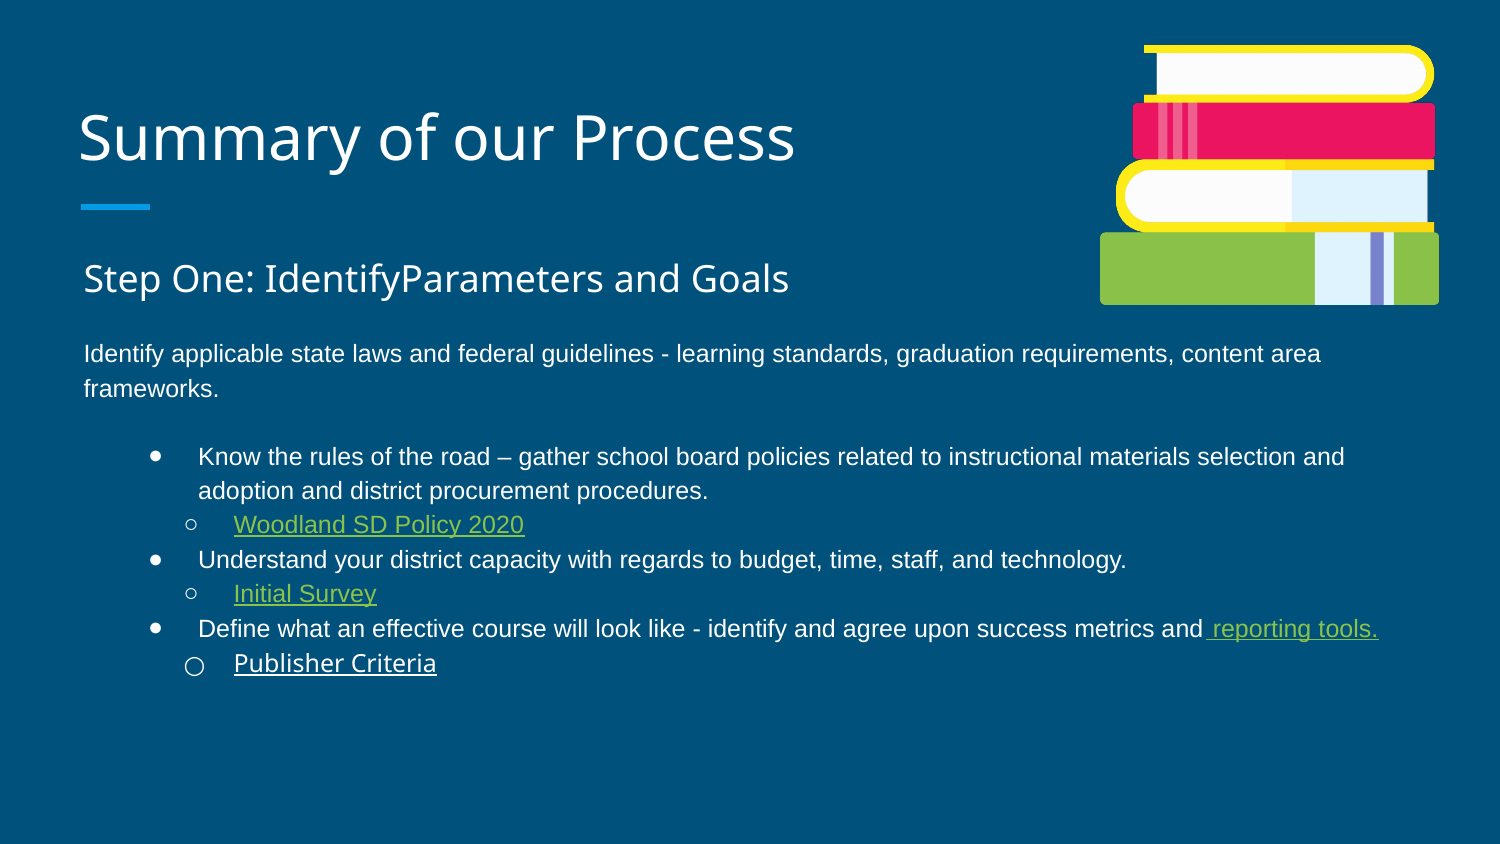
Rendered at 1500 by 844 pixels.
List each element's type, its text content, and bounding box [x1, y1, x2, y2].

list Step One: IdentifyParameters and Goals Identify applicable state laws and federal guidelines - learning standards, graduation requirements, content area frameworks. Know the rules of the road – gather school board policies related to instructional materials selection and adoption and district procurement procedures. Woodland SD Policy 2020 Understand your district capacity with regards to budget, time, staff, and technology. Initial Survey Define what an effective course will look like - identify and agree upon success metrics and reporting tools. Publisher Criteria [68, 233, 1442, 739]
picture [1101, 45, 1439, 304]
title Summary of our Process [63, 75, 1095, 188]
